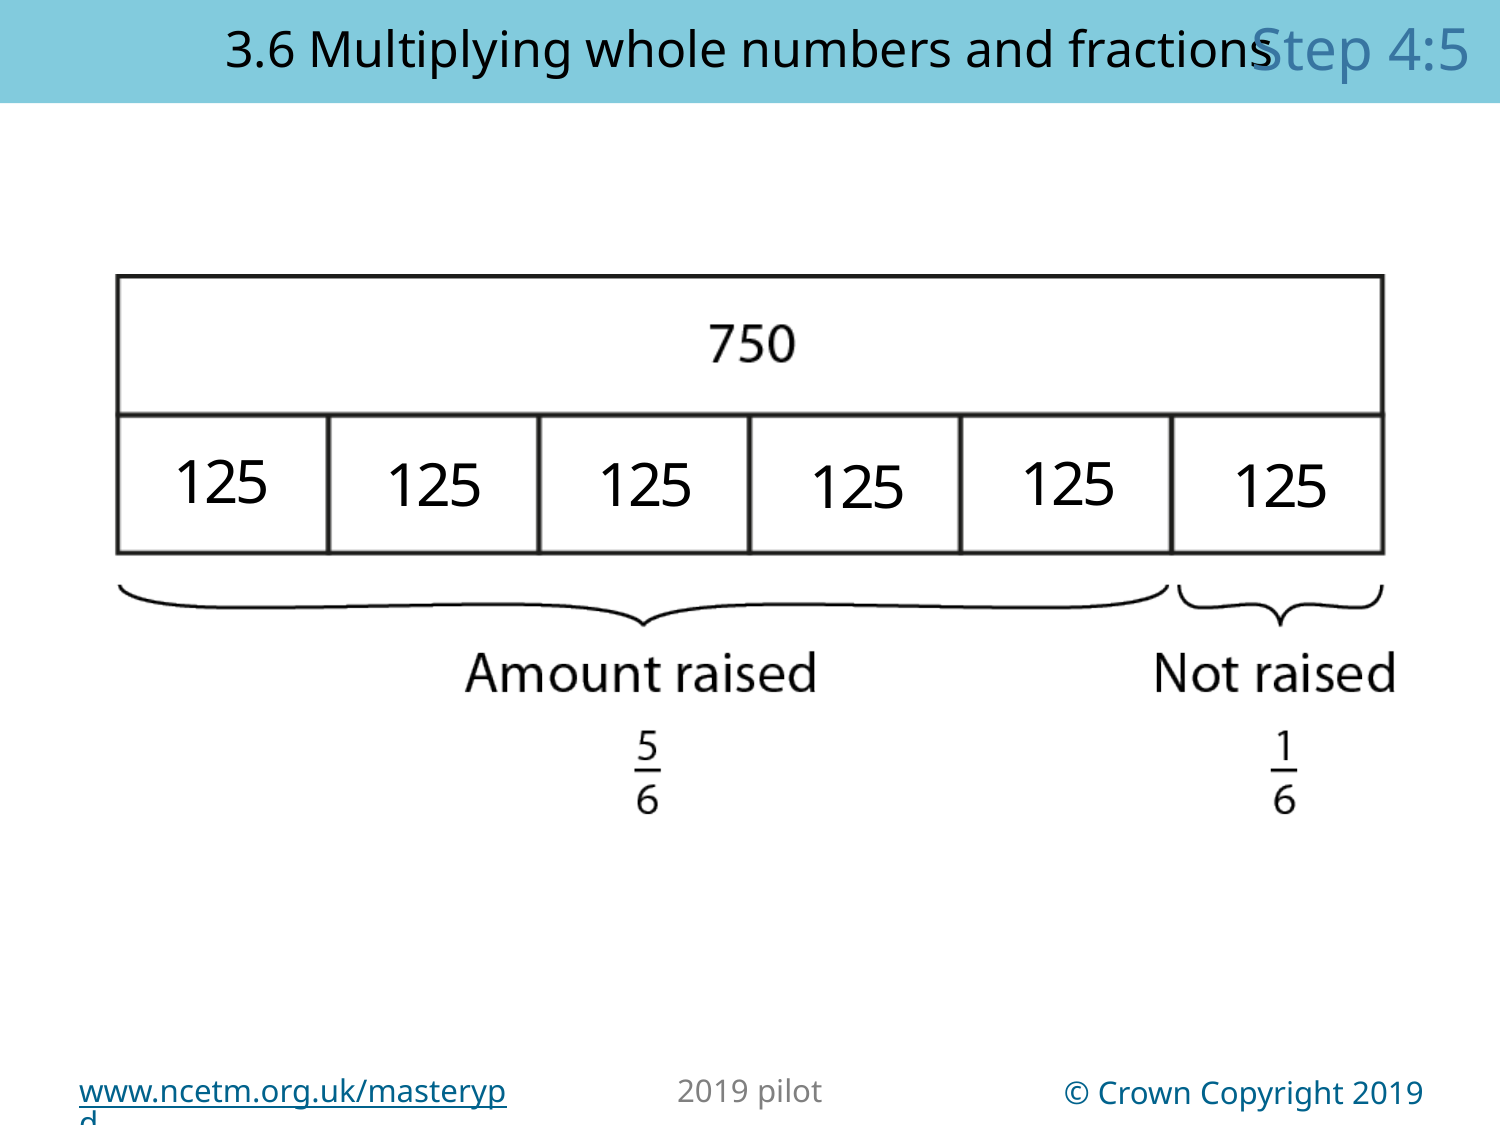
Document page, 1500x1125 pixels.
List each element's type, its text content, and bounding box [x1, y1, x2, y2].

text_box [598, 458, 692, 514]
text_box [175, 456, 268, 512]
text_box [1233, 460, 1326, 514]
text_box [810, 461, 903, 515]
list Step 4:5 [0, 0, 1500, 104]
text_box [387, 458, 480, 512]
picture [101, 274, 1399, 851]
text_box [1022, 457, 1115, 513]
